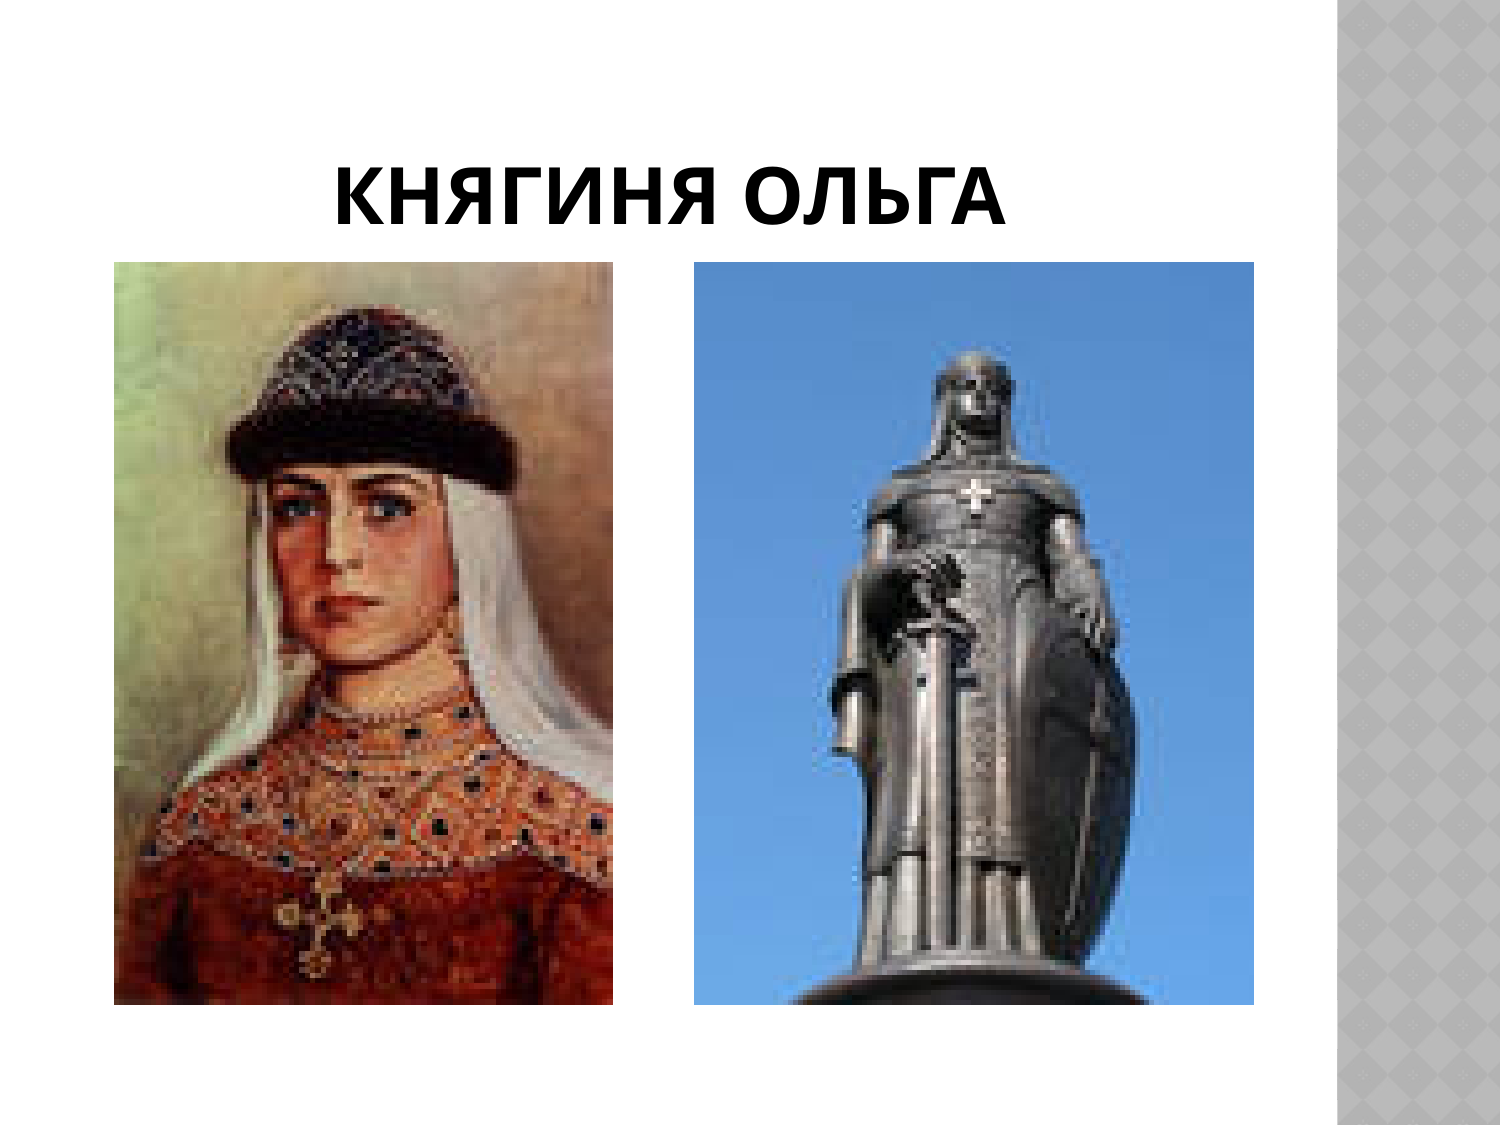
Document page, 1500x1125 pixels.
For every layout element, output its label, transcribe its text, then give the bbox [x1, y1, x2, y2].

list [694, 261, 1255, 1006]
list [114, 261, 614, 1006]
title Княгиня Ольга [75, 52, 1263, 240]
